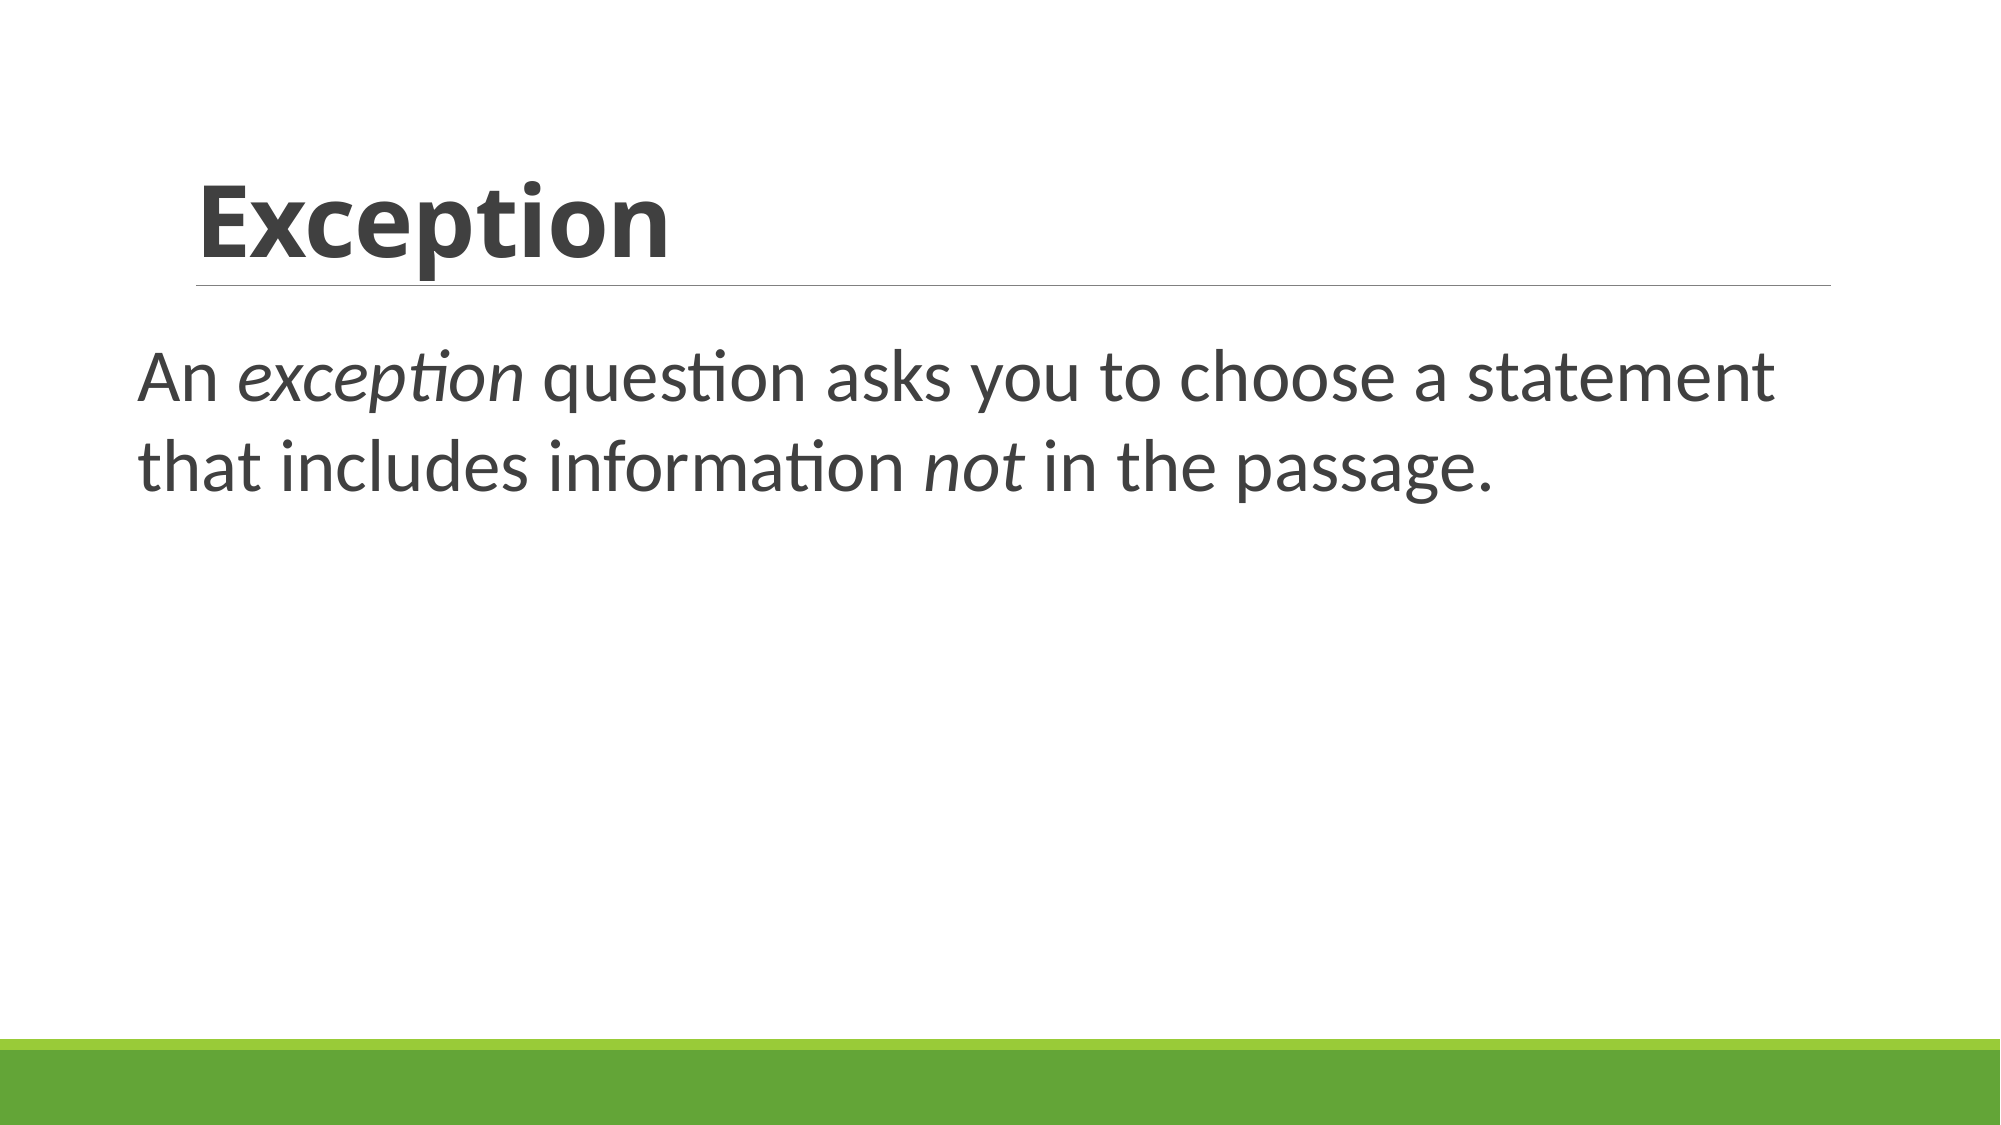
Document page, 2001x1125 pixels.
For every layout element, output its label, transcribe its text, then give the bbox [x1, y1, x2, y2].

list An exception question asks you to choose a statement that includes information not in the passage. [137, 319, 1863, 1014]
title Exception [180, 47, 1830, 285]
